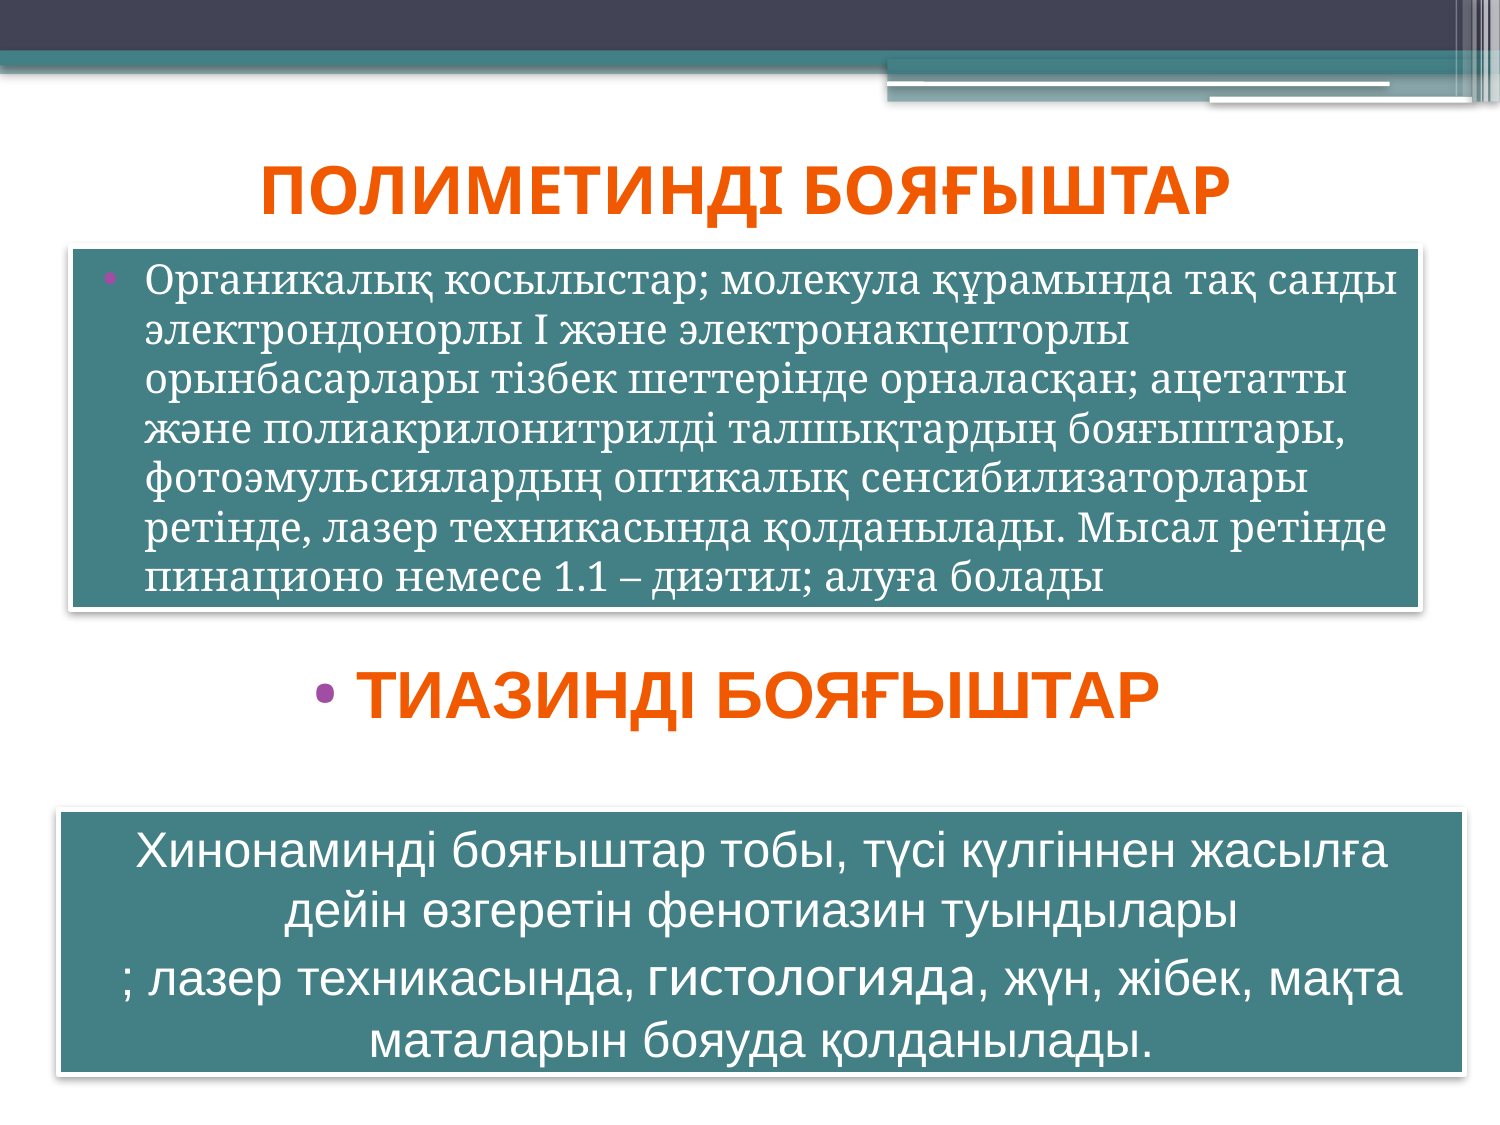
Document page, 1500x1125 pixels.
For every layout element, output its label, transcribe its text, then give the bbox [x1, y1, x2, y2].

text_box Тиазинді бояғыштар [281, 644, 1235, 740]
text_box Хинонаминді бояғыштар тобы, түсі күлгіннен жасылға дейін өзгеретін фенотиазин туындылары ; лазер техникасында, гистологияда, жүн, жібек, мақта маталарын бояуда қолданылады. [56, 807, 1467, 1077]
title Полиметинді бояғыштар [70, 140, 1421, 243]
list Oрганикалық косылыстар; молекула құрамында тақ санды электрондонорлы I және электронакцепторлы орынбасарлары тізбек шеттерінде орналасқан; ацетатты және полиакрилонитрилді талшықтардың бояғыштары, фотоэмульсиялардың оптикалық сенсибилизаторлары ретінде, лазер техникасында қолданылады. Мысал ретінде пинационо немесе 1.1 – диэтил; алуға болады [68, 243, 1423, 612]
